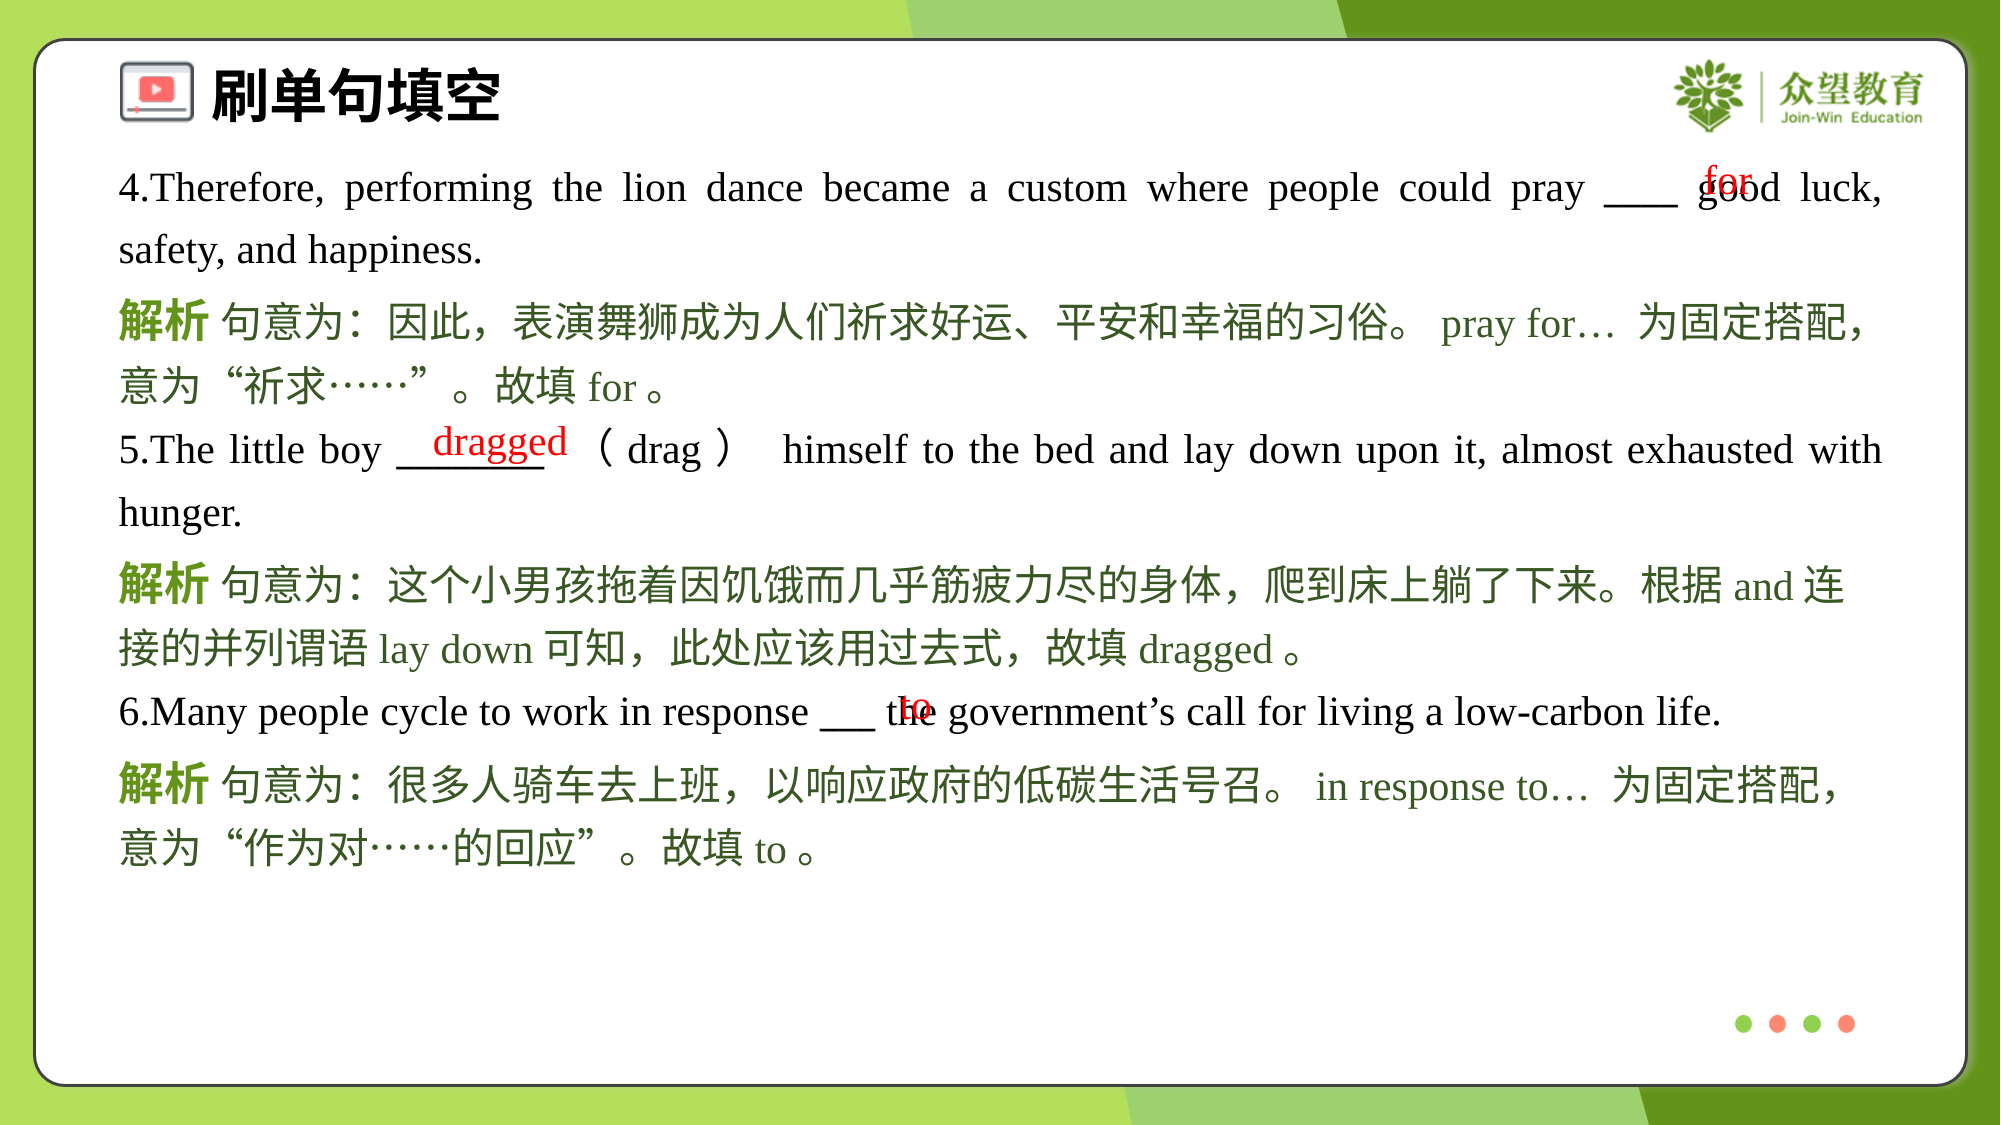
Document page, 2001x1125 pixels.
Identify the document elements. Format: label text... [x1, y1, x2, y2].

text_box to [894, 664, 937, 723]
text_box 6.Many people cycle to work in response ___ the government’s call for living a low-carbon life. [118, 671, 1883, 729]
text_box for [1698, 140, 1757, 199]
text_box 解析 句意为：因此，表演舞狮成为人们祈求好运、平安和幸福的习俗。pray for… 为固定搭配，意为“祈求……”。故填for。 [118, 278, 1883, 404]
text_box 5.The little boy ________ （drag） himself to the bed and lay down upon it, almost exhausted with hunger. [118, 409, 1883, 530]
text_box 4.Therefore, performing the lion dance became a custom where people could pray ____ good luck, safety, and happiness. [118, 146, 1883, 267]
text_box 解析 句意为：这个小男孩拖着因饥饿而几乎筋疲力尽的身体，爬到床上躺了下来。根据and连接的并列谓语lay down可知，此处应该用过去式，故填dragged。 [118, 540, 1883, 667]
text_box dragged [428, 401, 573, 459]
picture [0, 0, 2000, 1125]
text_box 解析 句意为：很多人骑车去上班，以响应政府的低碳生活号召。in response to… 为固定搭配，意为“作为对……的回应”。故填to。 [118, 740, 1883, 867]
